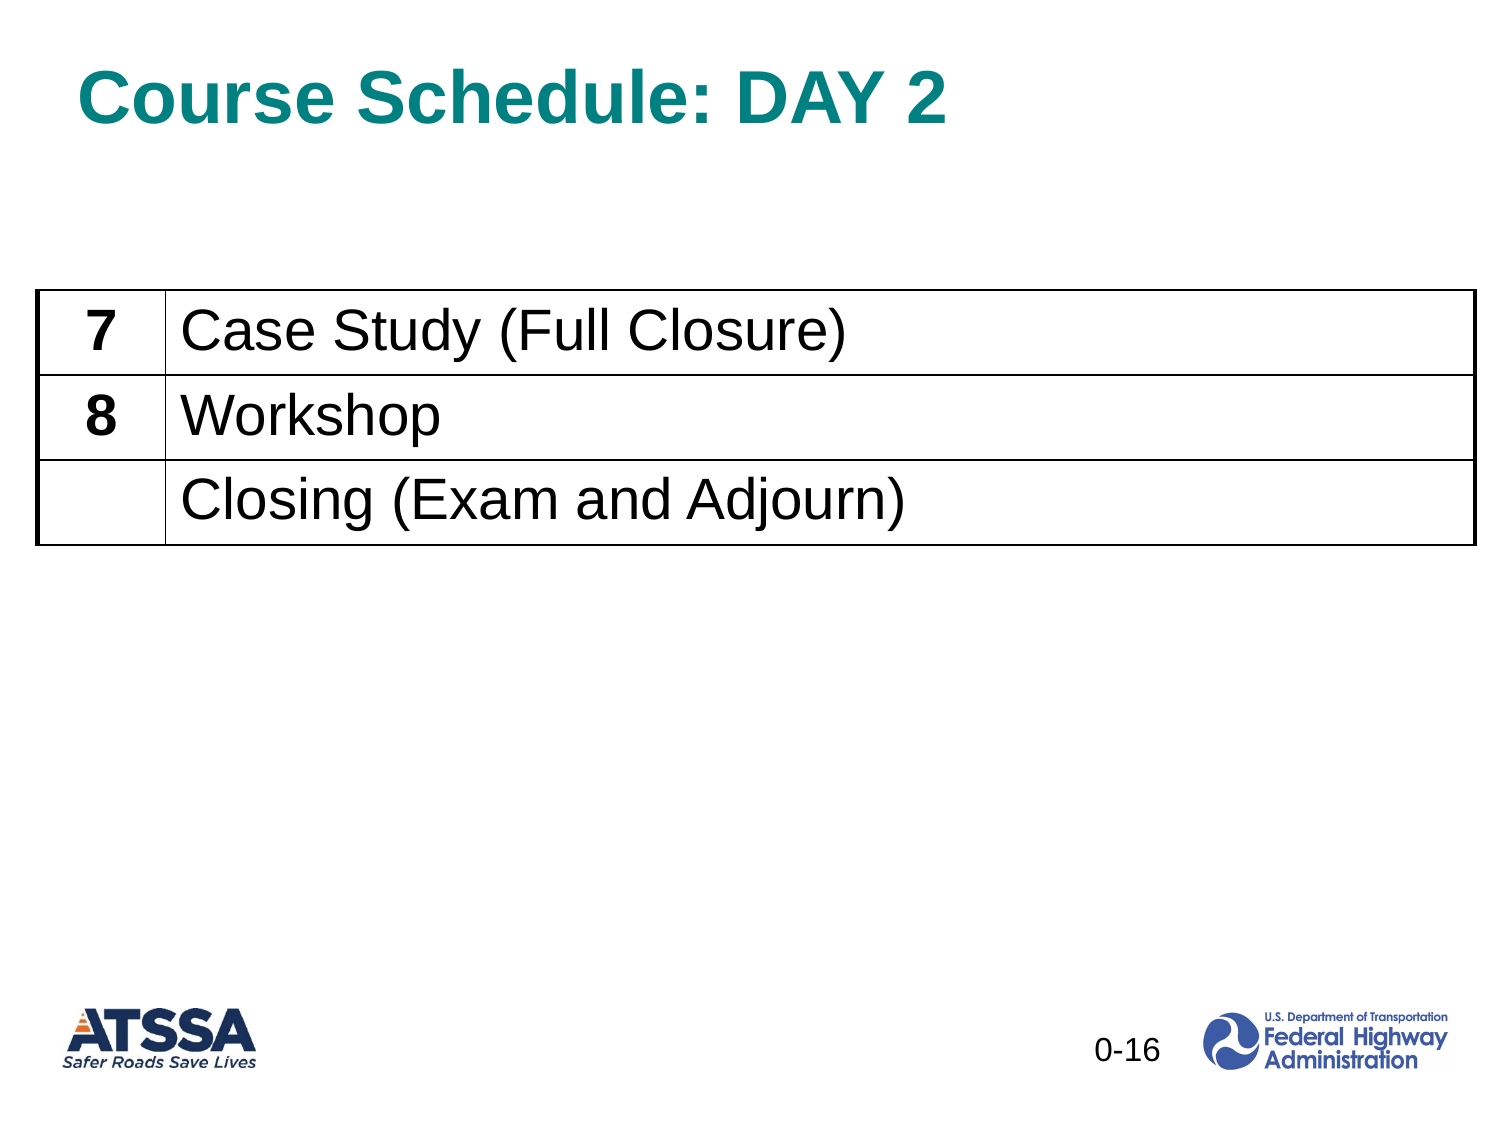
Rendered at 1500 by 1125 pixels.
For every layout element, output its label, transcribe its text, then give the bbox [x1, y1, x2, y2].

table_cell [40, 461, 165, 544]
table_cell Workshop [166, 376, 1473, 459]
title Course Schedule: DAY 2 [62, 0, 1500, 188]
picture [62, 1008, 256, 1068]
table_header Case Study (Full Closure) [166, 291, 1473, 374]
table_cell 8 [40, 376, 165, 459]
table_header 7 [40, 291, 165, 374]
table_cell Closing (Exam and Adjourn) [166, 461, 1473, 544]
picture [1200, 1008, 1450, 1072]
